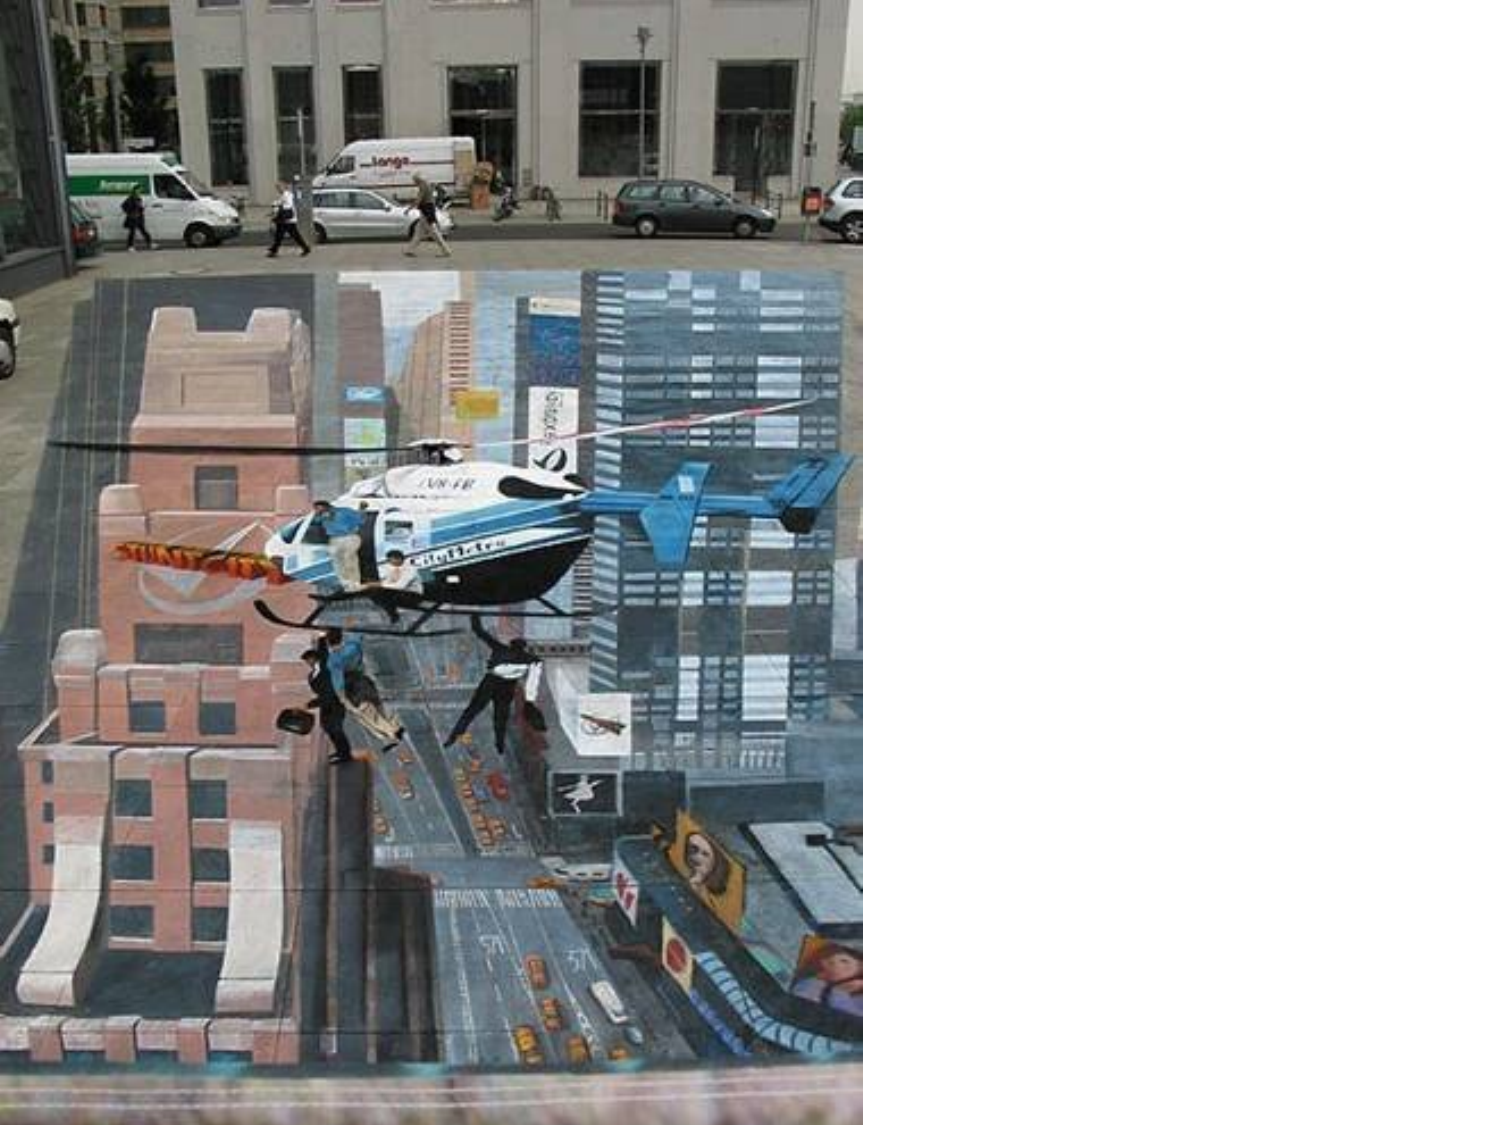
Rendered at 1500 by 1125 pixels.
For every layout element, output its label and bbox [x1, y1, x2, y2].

picture [0, 0, 863, 1125]
